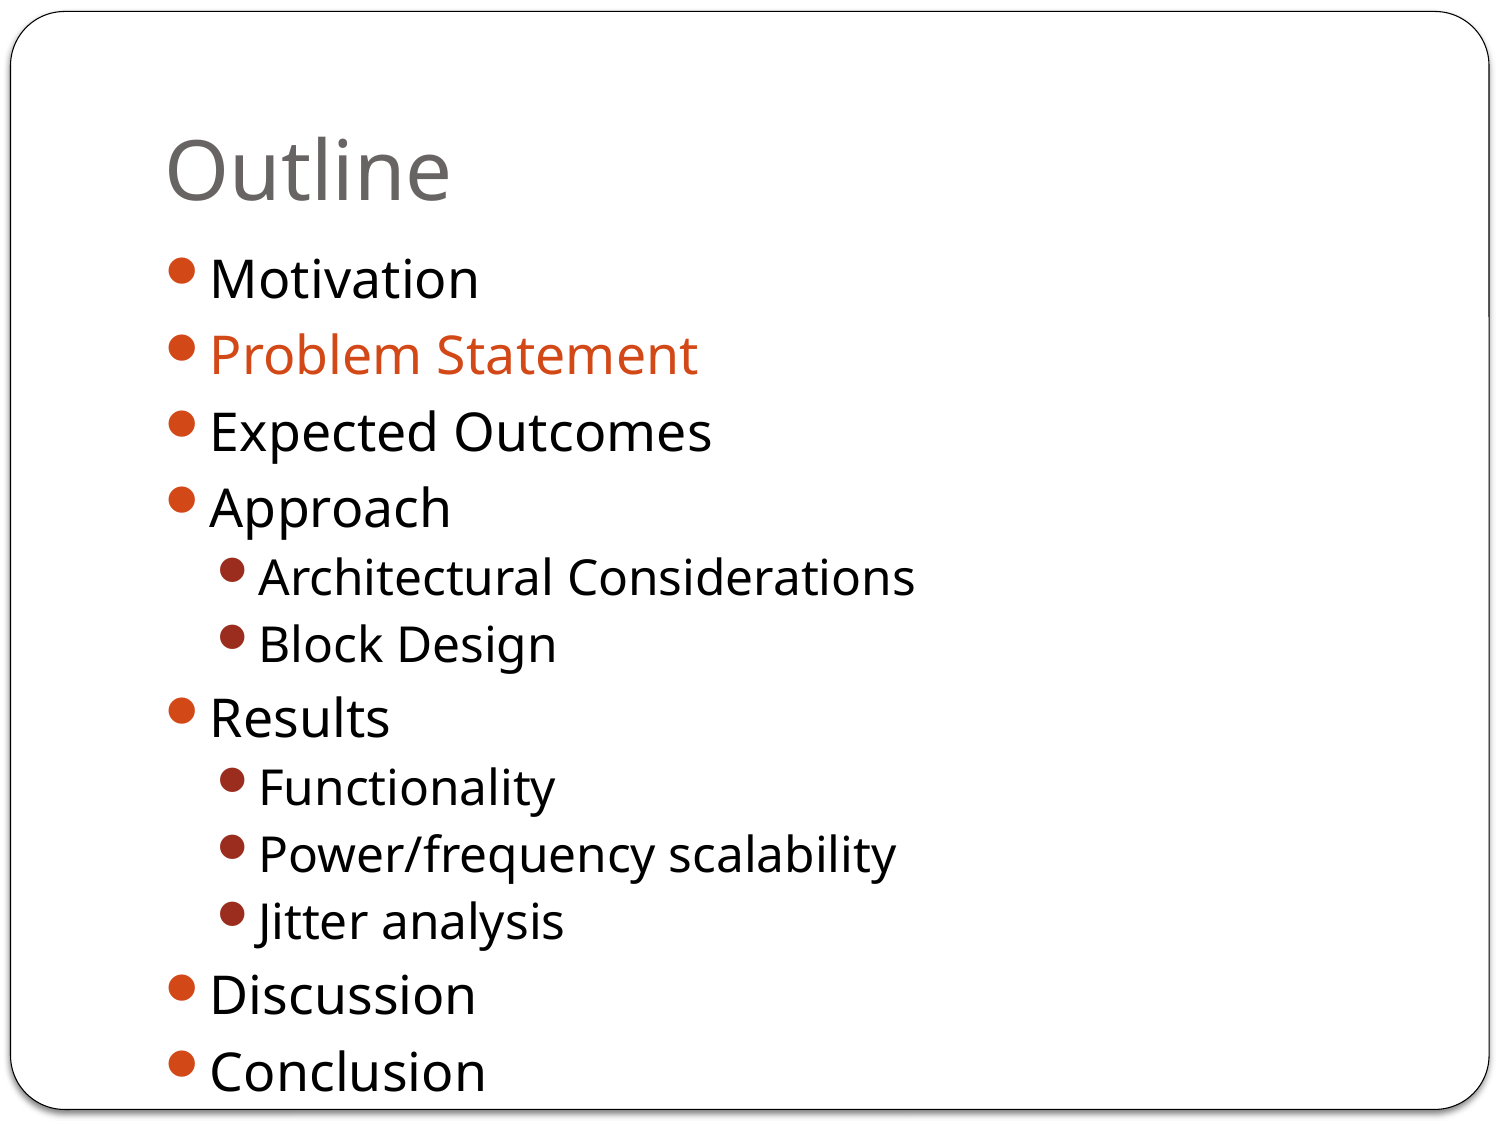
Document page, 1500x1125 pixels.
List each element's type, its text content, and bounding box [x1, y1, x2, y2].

list Motivation Problem Statement Expected Outcomes Approach Architectural Considerations Block Design Results Functionality Power/frequency scalability Jitter analysis Discussion Conclusion [150, 237, 1425, 1113]
title Outline [150, 45, 1425, 233]
